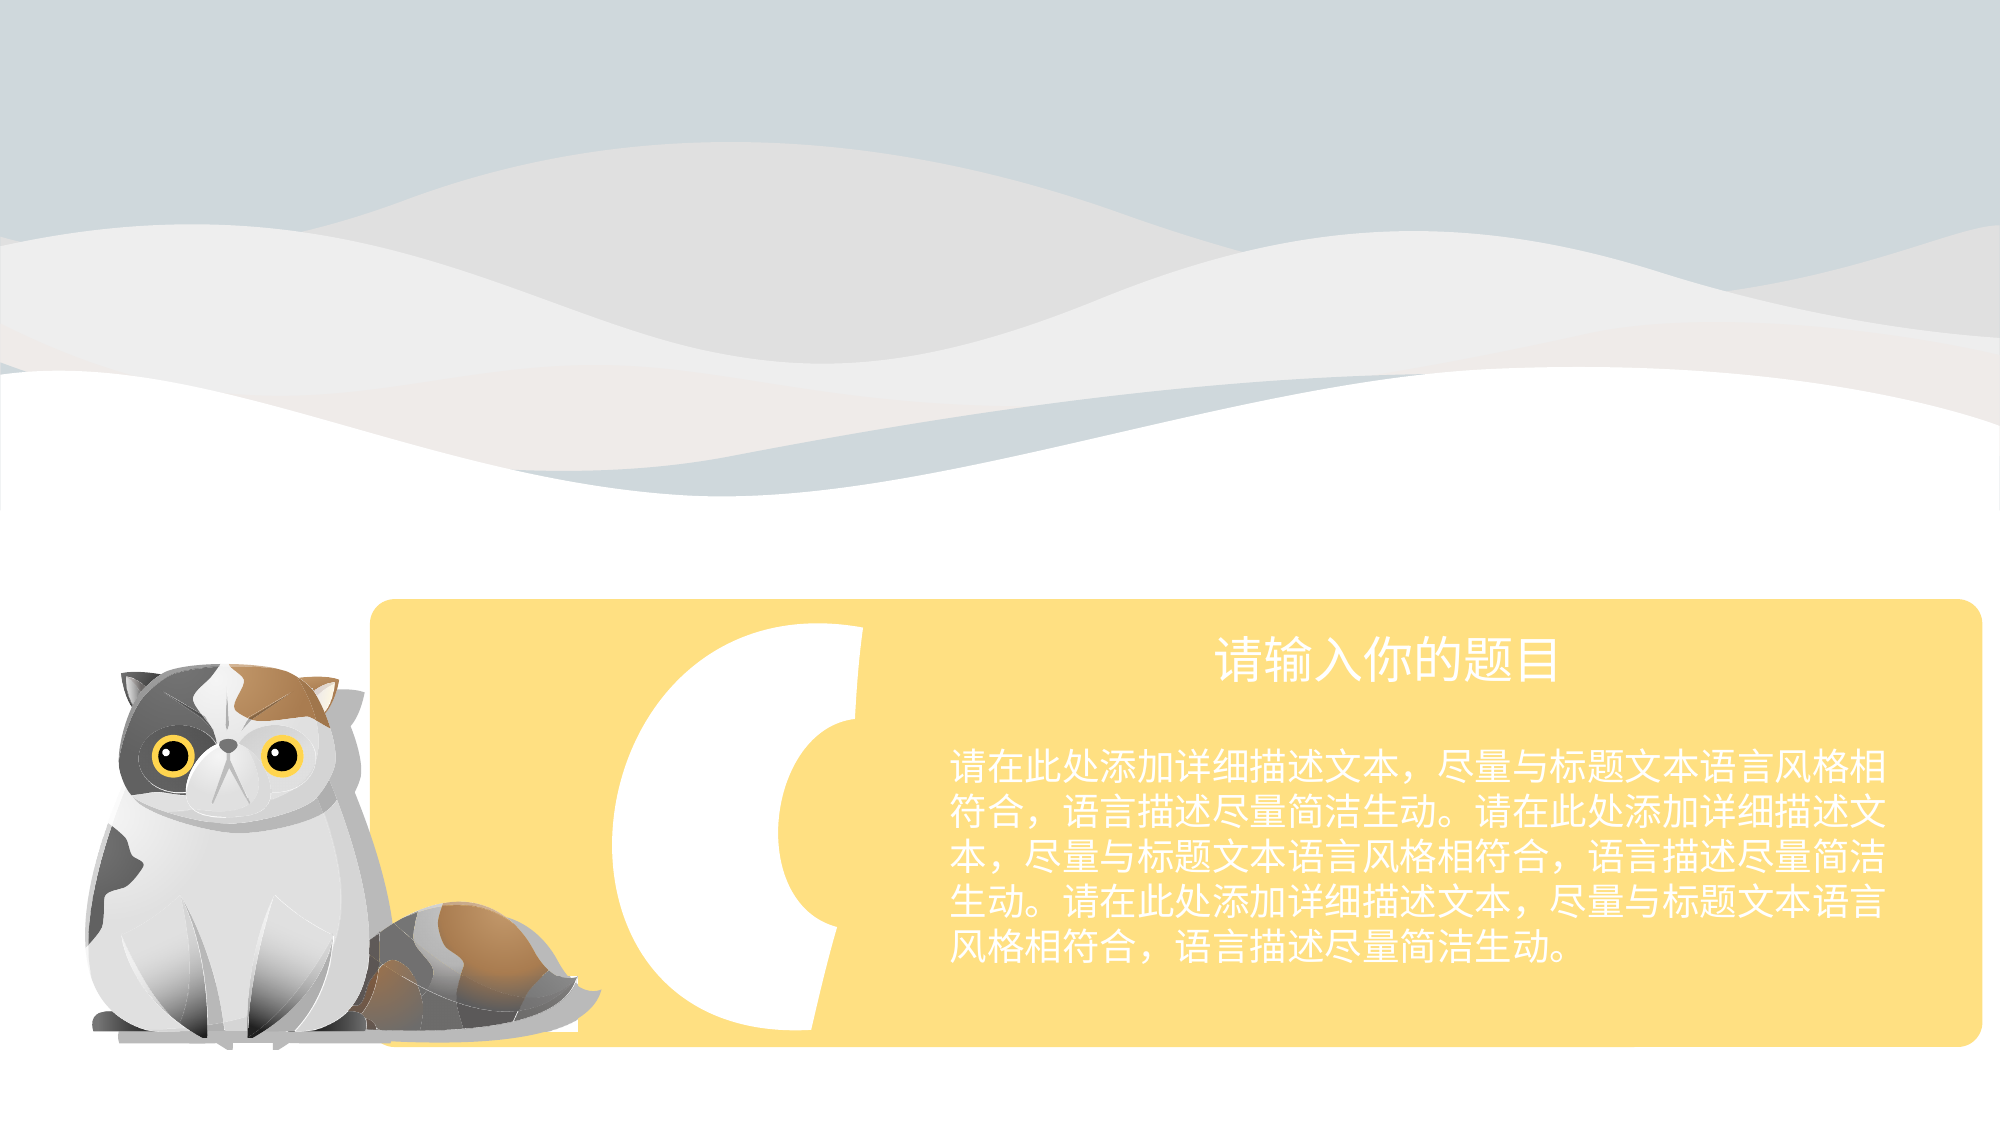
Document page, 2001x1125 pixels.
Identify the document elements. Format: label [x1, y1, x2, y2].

picture [85, 663, 602, 1050]
text_box [0, 0, 2000, 1125]
